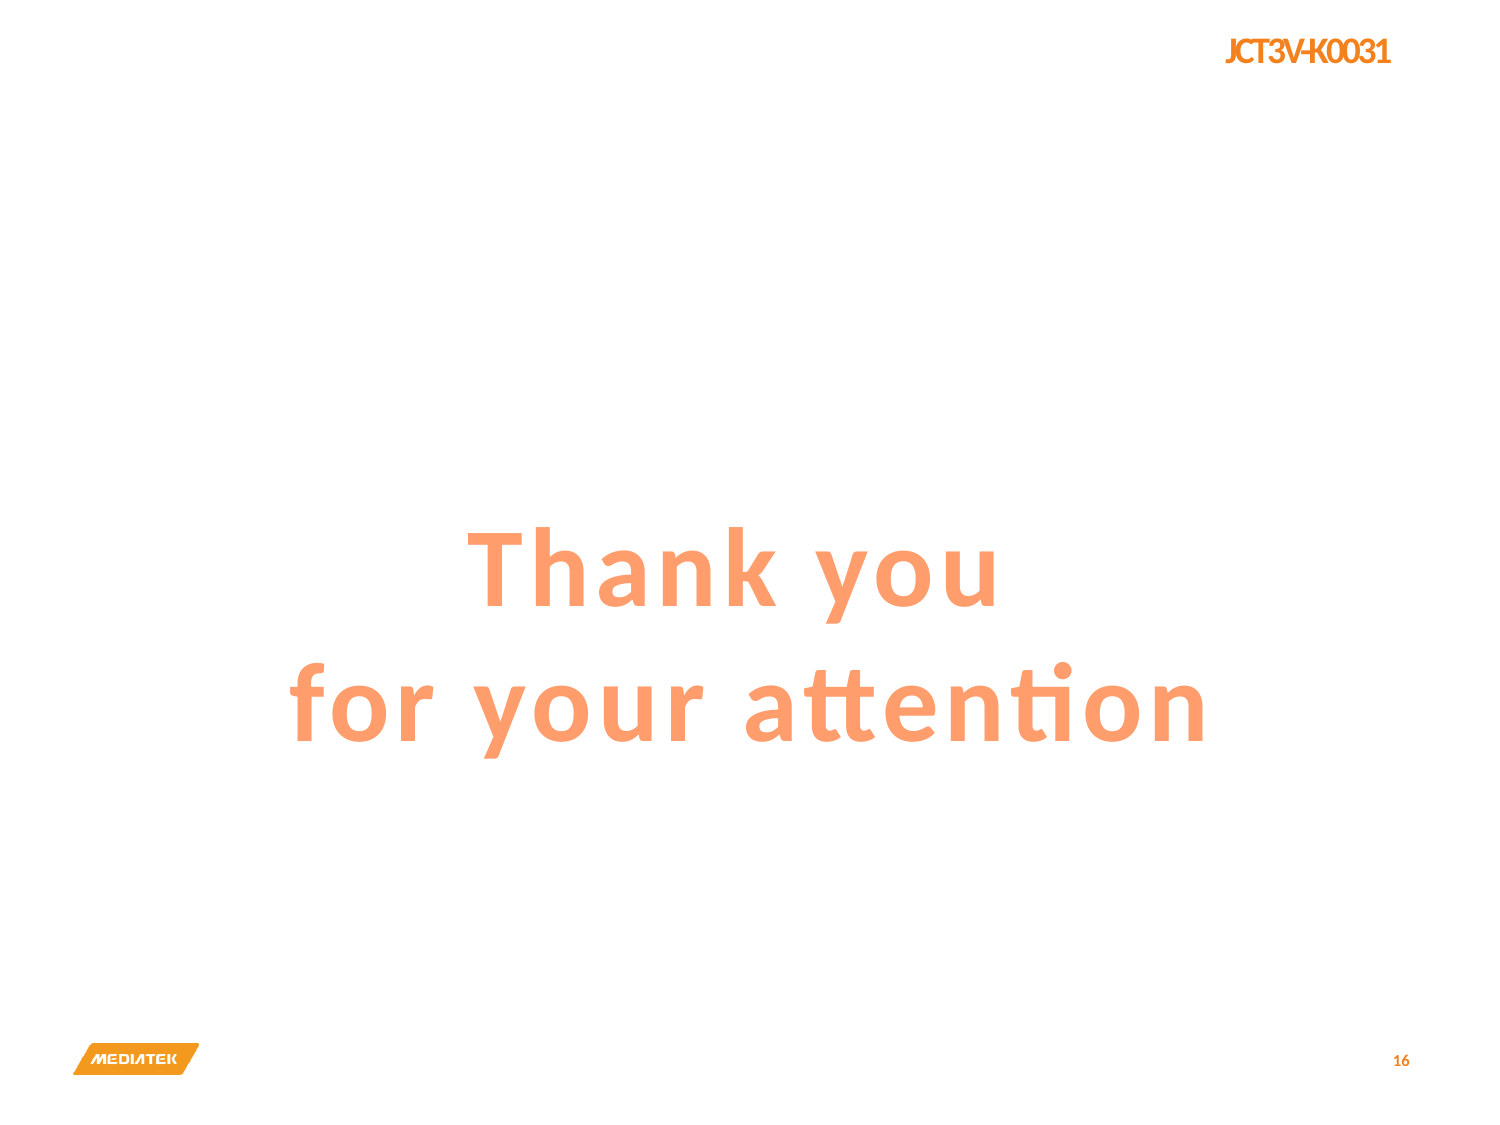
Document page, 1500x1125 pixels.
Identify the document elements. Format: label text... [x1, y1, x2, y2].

text_box Thank you for your attention [274, 486, 1226, 772]
slide_number 16 [1251, 1029, 1425, 1090]
picture [73, 1043, 199, 1075]
